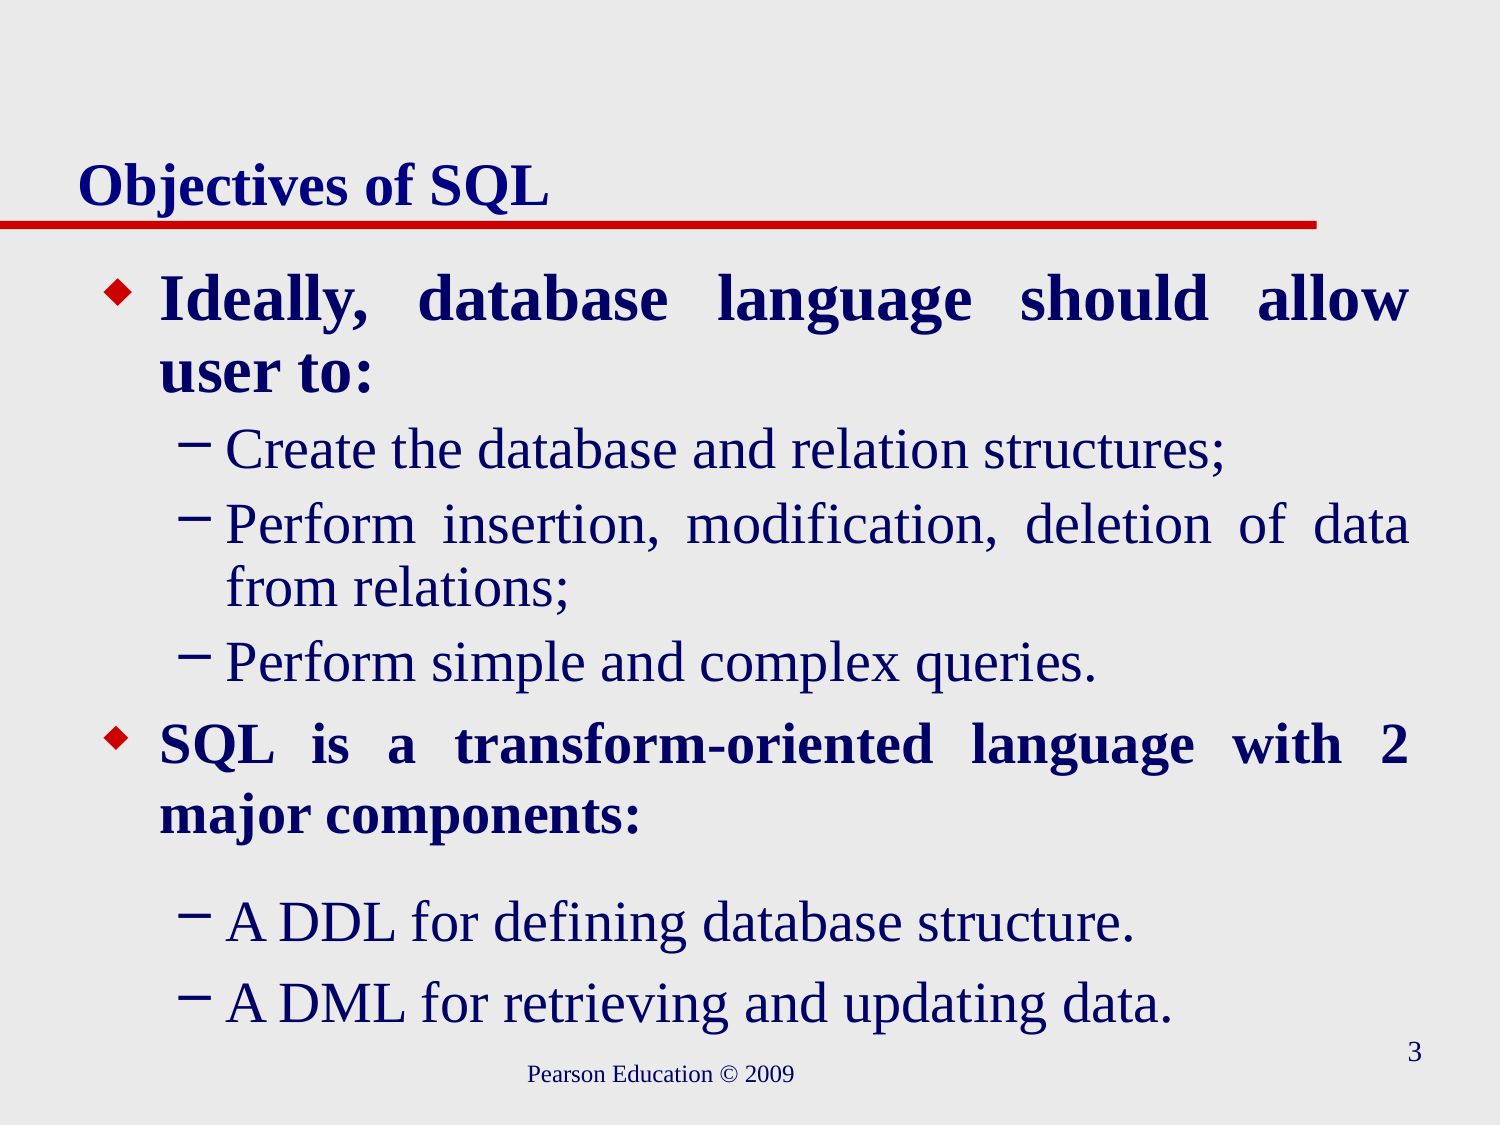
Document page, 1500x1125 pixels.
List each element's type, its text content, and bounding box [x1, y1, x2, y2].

slide_number 3 [1124, 1012, 1438, 1088]
title Objectives of SQL [62, 43, 1338, 226]
list Ideally, database language should allow user to: Create the database and relation structures; Perform insertion, modification, deletion of data from relations; Perform simple and complex queries. SQL is a transform-oriented language with 2 major components: A DDL for defining database structure. A DML for retrieving and updating data. [88, 255, 1427, 931]
text_box Pearson Education © 2009 [512, 1050, 1038, 1095]
